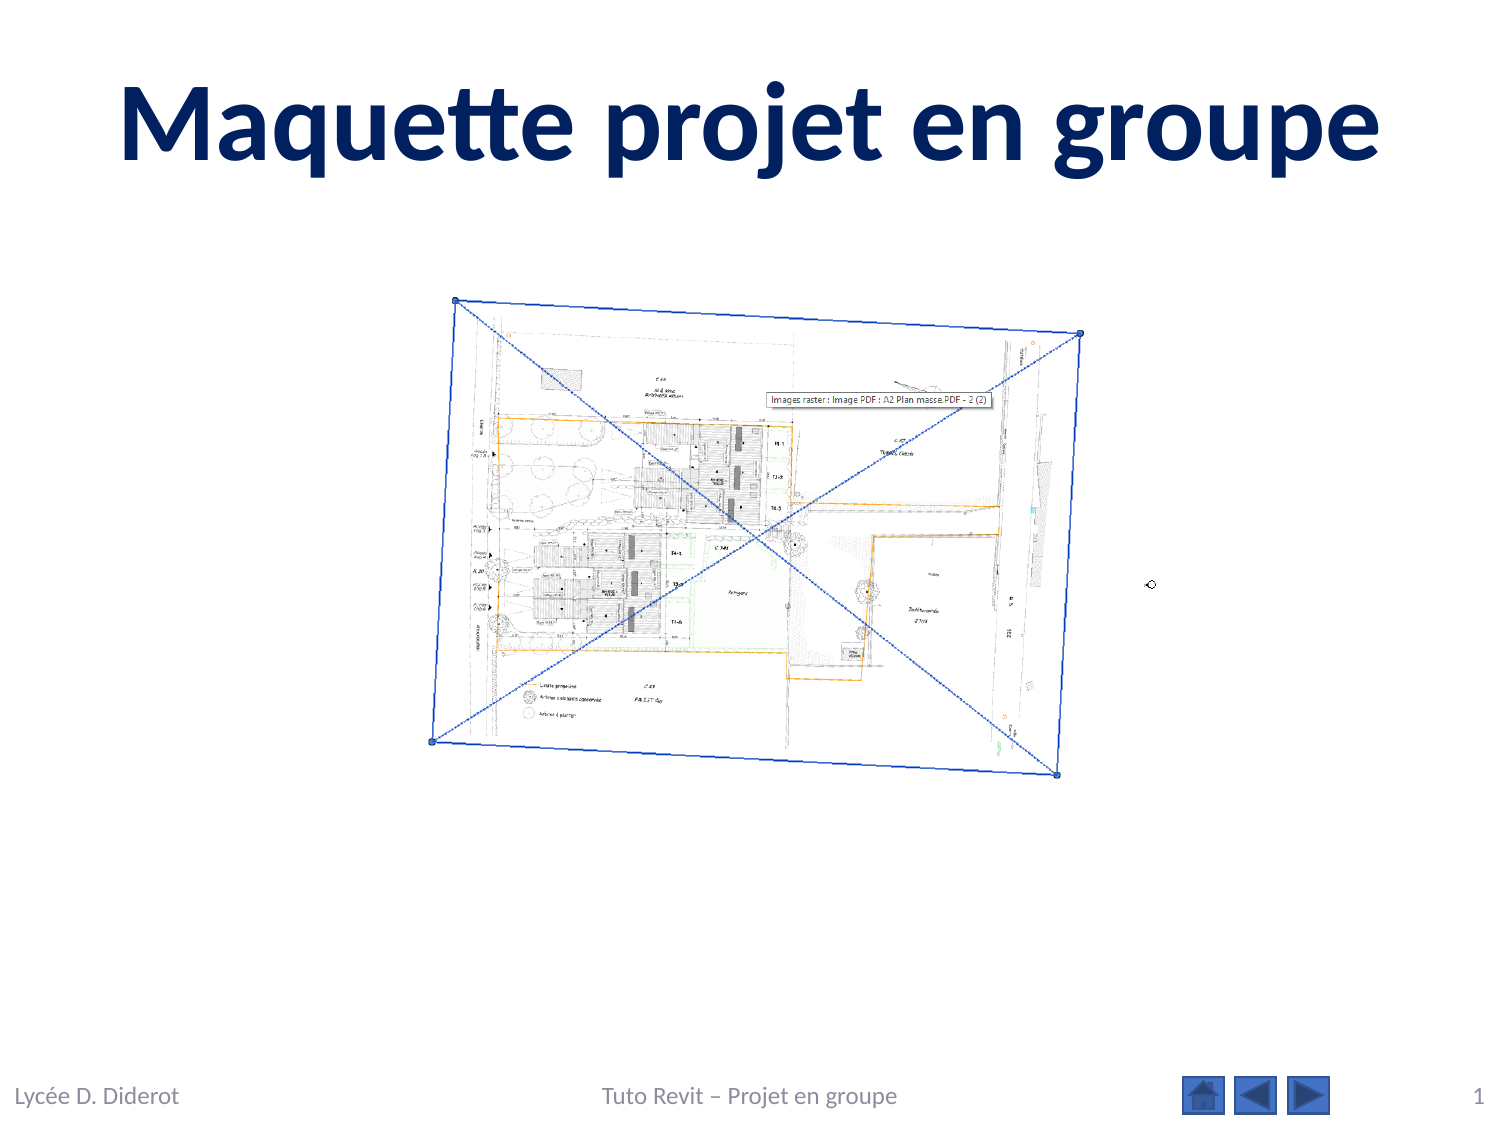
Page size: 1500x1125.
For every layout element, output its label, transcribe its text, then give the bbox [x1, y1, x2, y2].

footer Tuto Revit – Projet en groupe [496, 1065, 1004, 1125]
picture [319, 268, 1181, 857]
slide_number 1 [1162, 1065, 1500, 1125]
text_box Maquette projet en groupe [57, 40, 1443, 191]
slide_number Lycée D. Diderot [0, 1065, 338, 1125]
